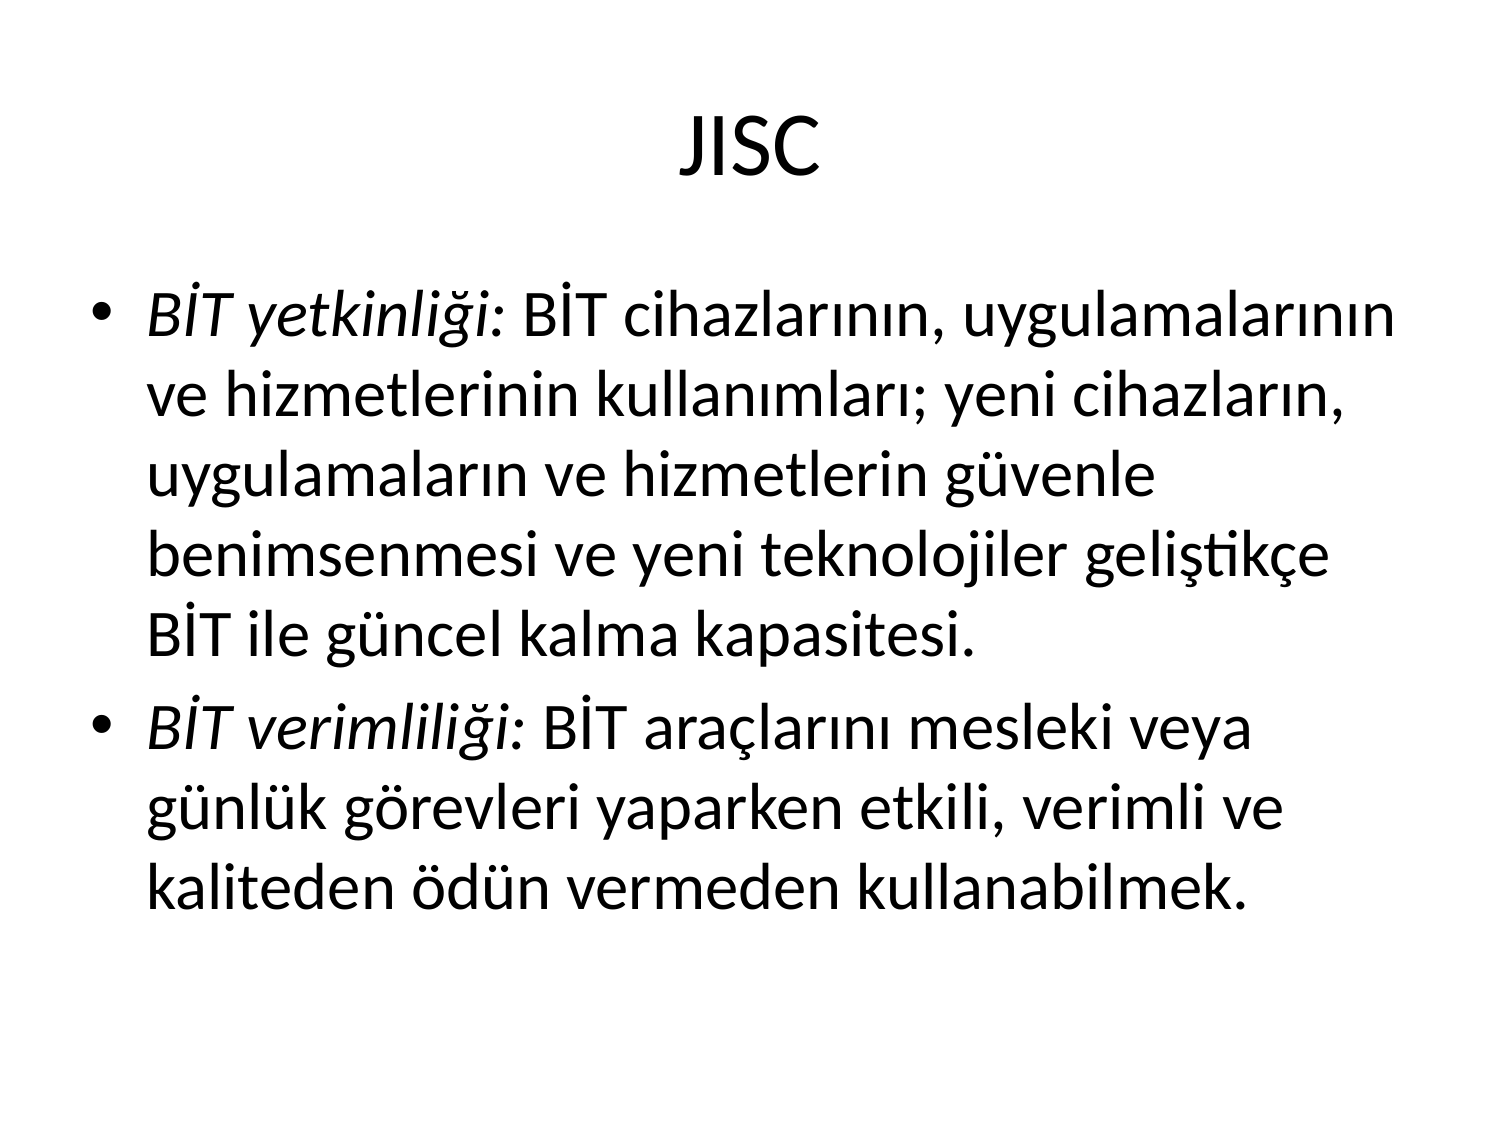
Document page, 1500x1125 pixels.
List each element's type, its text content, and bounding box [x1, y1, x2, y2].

title JISC [75, 45, 1425, 233]
list BİT yetkinliği: BİT cihazlarının, uygulamalarının ve hizmetlerinin kullanımları; yeni cihazların, uygulamaların ve hizmetlerin güvenle benimsenmesi ve yeni teknolojiler geliştikçe BİT ile güncel kalma kapasitesi. BİT verimliliği: BİT araçlarını mesleki veya günlük görevleri yaparken etkili, verimli ve kaliteden ödün vermeden kullanabilmek. [75, 262, 1425, 1005]
